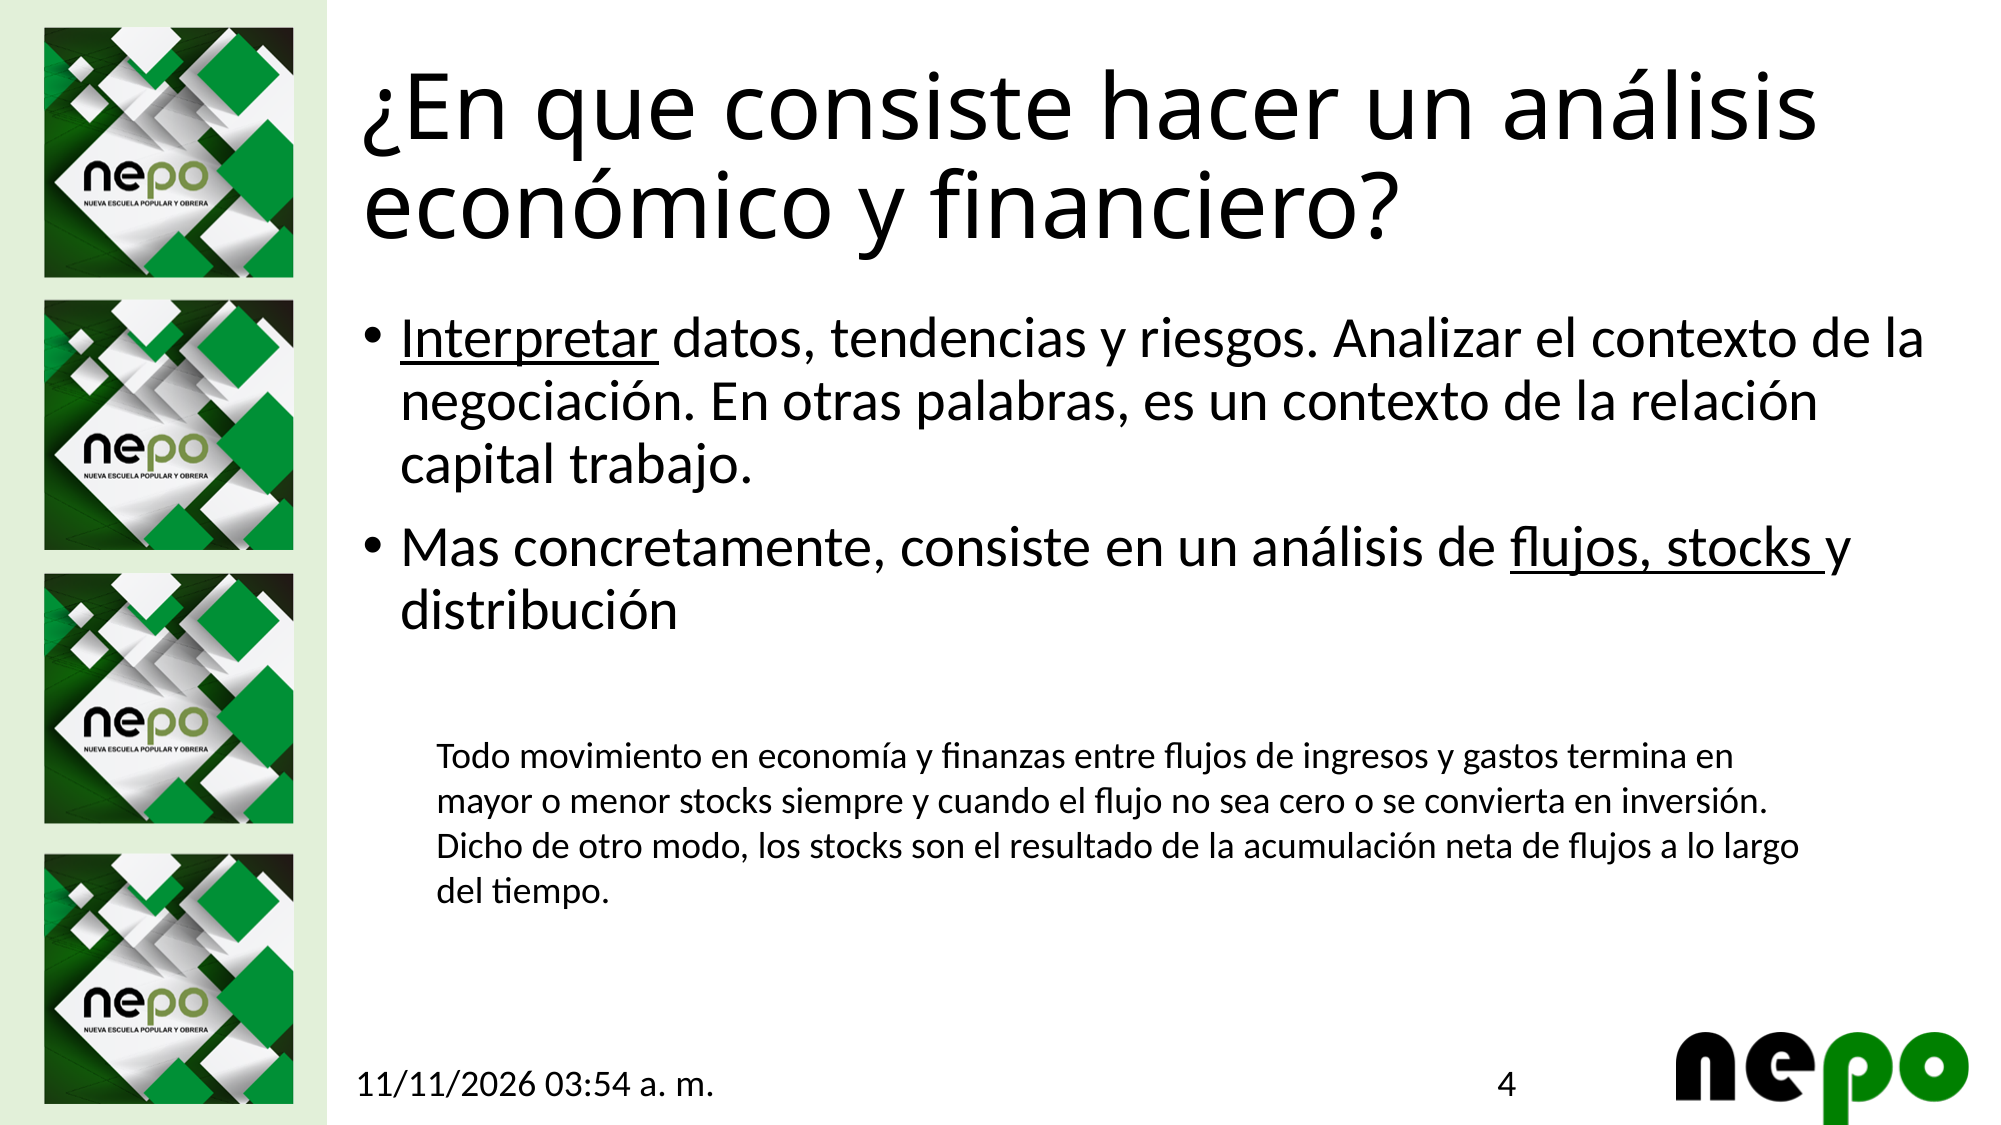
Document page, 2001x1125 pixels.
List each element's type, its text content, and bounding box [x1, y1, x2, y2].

title ¿En que consiste hacer un análisis económico y financiero? [347, 52, 1964, 271]
picture [1676, 1032, 1969, 1125]
picture [0, 0, 327, 1125]
slide_number 4 [1482, 1051, 1675, 1111]
text_box Todo movimiento en economía y finanzas entre flujos de ingresos y gastos termina en mayor o menor stocks siempre y cuando el flujo no sea cero o se convierta en inversión. Dicho de otro modo, los stocks son el resultado de la acumulación neta de flujos a lo largo del tiempo. [421, 723, 1851, 919]
list Interpretar datos, tendencias y riesgos. Analizar el contexto de la negociación. En otras palabras, es un contexto de la relación capital trabajo. Mas concretamente, consiste en un análisis de flujos, stocks y distribución [347, 299, 1964, 640]
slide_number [340, 1051, 791, 1111]
